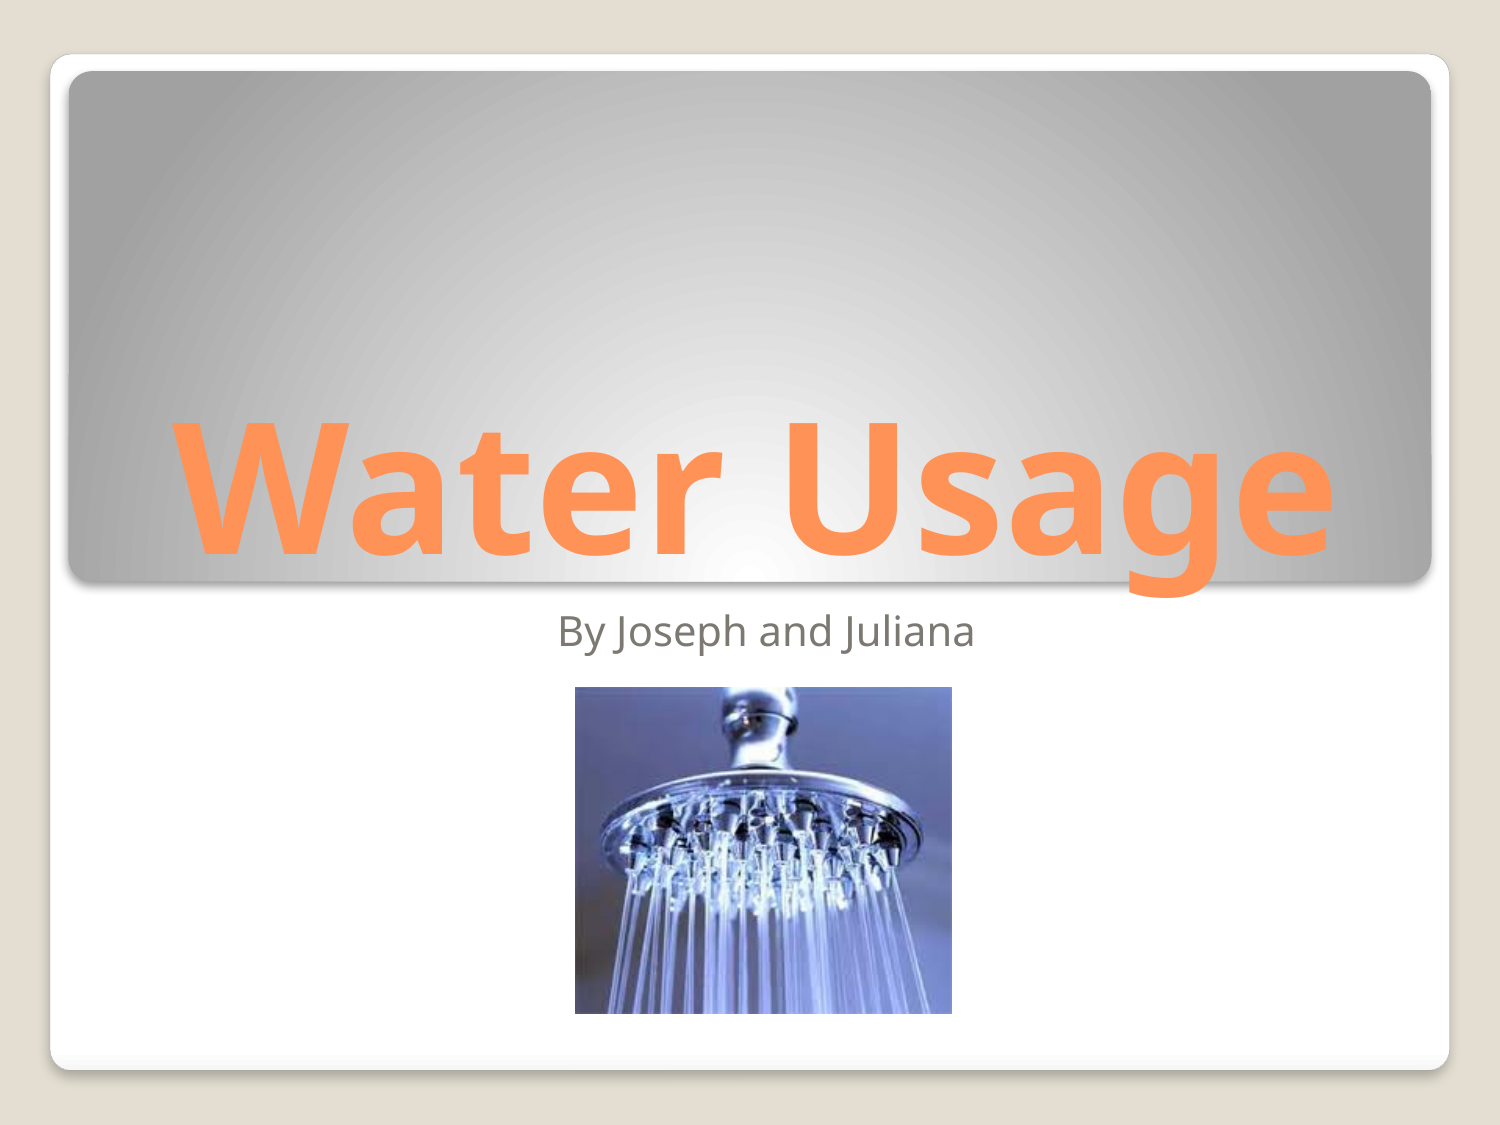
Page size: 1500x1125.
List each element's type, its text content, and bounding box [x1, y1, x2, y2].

subtitle By Joseph and Juliana [118, 604, 1394, 755]
title Water Usage [118, 298, 1394, 599]
picture [574, 687, 952, 1015]
